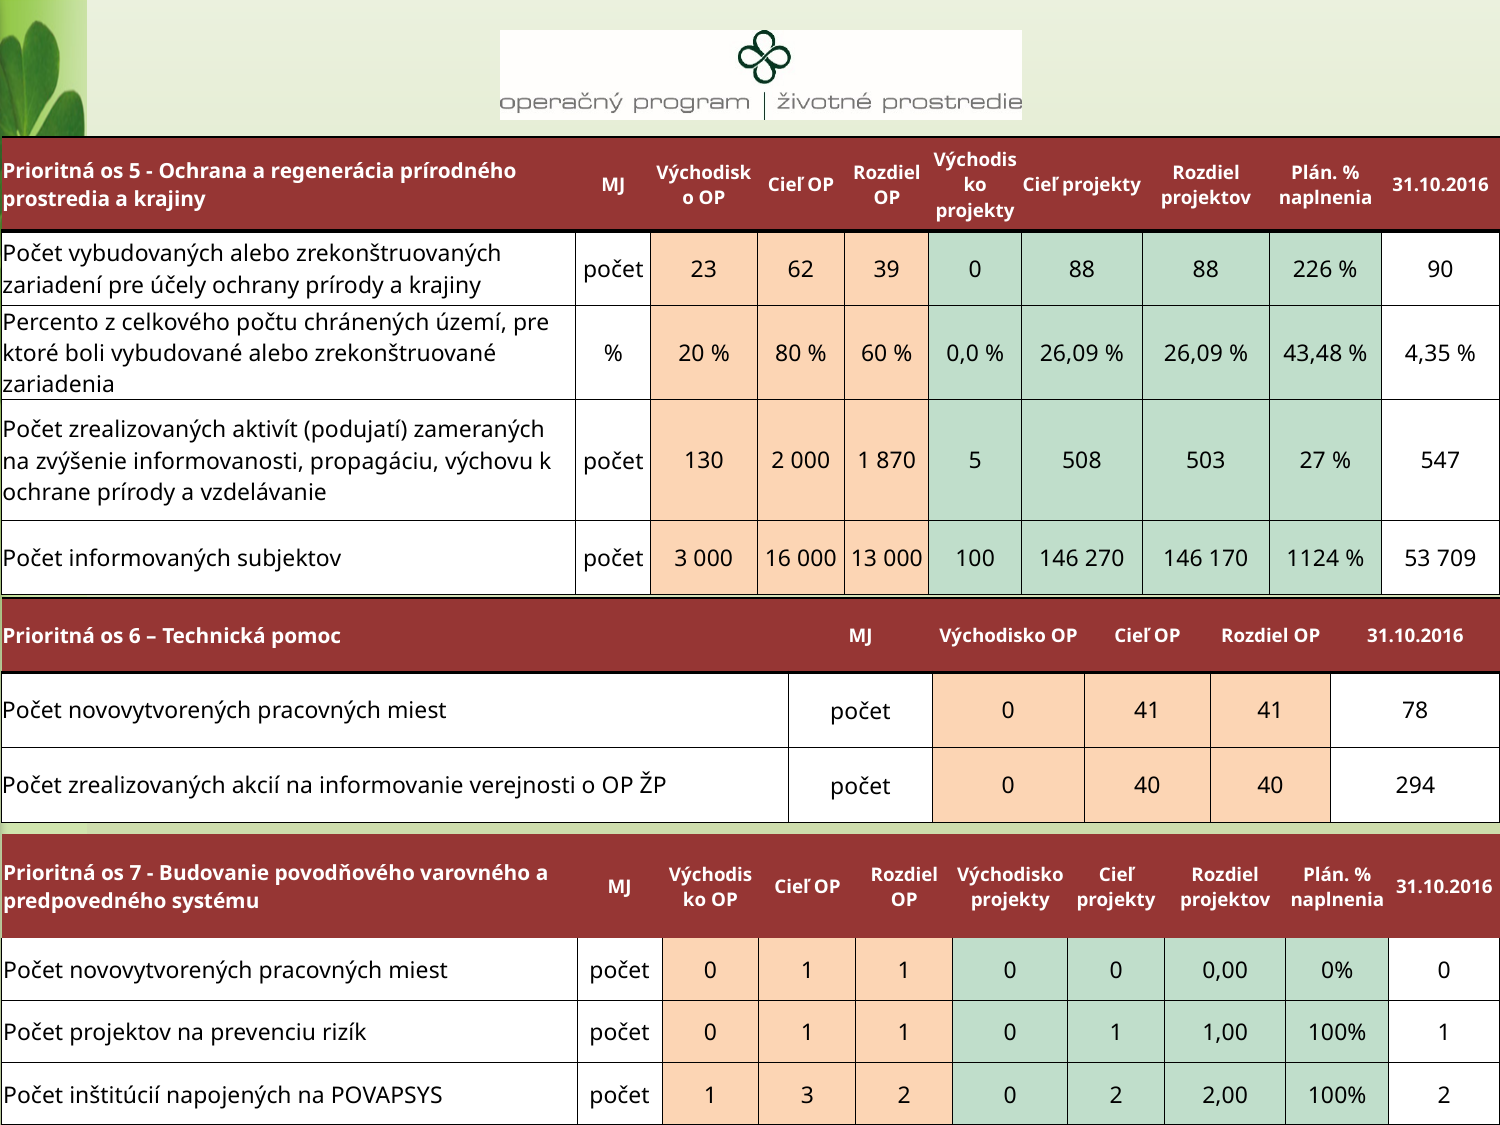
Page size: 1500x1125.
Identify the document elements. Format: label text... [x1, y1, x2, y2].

table_cell 40 [1085, 748, 1210, 822]
table_cell 1 [856, 1001, 952, 1062]
table_header 31.10.2016 [1389, 834, 1500, 938]
table_cell 0% [1286, 938, 1388, 1000]
table_cell 4,35 % [1382, 306, 1499, 399]
table_cell 1 870 [845, 400, 928, 520]
table_cell 0,0 % [929, 306, 1021, 399]
table_cell 100% [1286, 1063, 1388, 1124]
table_cell 0 [1068, 938, 1164, 1000]
picture [0, 0, 87, 1125]
table_cell 1 [1389, 1001, 1499, 1062]
table_cell 53 709 [1382, 521, 1499, 594]
table_cell 547 [1382, 400, 1499, 520]
table_cell 100 [929, 521, 1021, 594]
table_cell 130 [651, 400, 757, 520]
table_cell 40 [1211, 748, 1330, 822]
table_cell 88 [1022, 233, 1142, 305]
table_cell počet [576, 521, 650, 594]
table_cell 13 000 [845, 521, 928, 594]
picture [500, 30, 1022, 120]
table_cell 0 [933, 674, 1084, 747]
table_cell 43,48 % [1270, 306, 1381, 399]
table_cell 27 % [1270, 400, 1381, 520]
table_header Rozdiel projektov [1142, 138, 1270, 229]
table_cell 1 [759, 1001, 855, 1062]
table_header Východisko projekty [953, 834, 1068, 938]
table_cell 0 [953, 1001, 1067, 1062]
table_cell 0 [1389, 938, 1499, 1000]
table_cell 0 [953, 1063, 1067, 1124]
table_cell 0 [933, 748, 1084, 822]
table_header Východisko OP [662, 834, 759, 938]
table_cell 26,09 % [1022, 306, 1142, 399]
table_cell 294 [1331, 748, 1499, 822]
table_header Cieľ OP [759, 834, 856, 938]
table_header Prioritná os 7 - Budovanie povodňového varovného a predpovedného systému [2, 834, 577, 938]
table_cell 0,00 [1165, 938, 1285, 1000]
table_cell 508 [1022, 400, 1142, 520]
table_cell 503 [1143, 400, 1269, 520]
table_header Cieľ OP [757, 138, 845, 229]
table_cell Počet novovytvorených pracovných miest [2, 938, 577, 1000]
table_cell počet [789, 748, 932, 822]
table_cell 0 [929, 233, 1021, 305]
table_header MJ [577, 834, 662, 938]
table_cell 1124 % [1270, 521, 1381, 594]
table_cell 62 [758, 233, 844, 305]
table_cell Počet projektov na prevenciu rizík [2, 1001, 577, 1062]
table_cell 78 [1331, 674, 1499, 747]
table_cell Počet inštitúcií napojených na POVAPSYS [2, 1063, 577, 1124]
table_cell 1,00 [1165, 1001, 1285, 1062]
table_cell 16 000 [758, 521, 844, 594]
table_cell 3 [759, 1063, 855, 1124]
table_cell Percento z celkového počtu chránených území, pre ktoré boli vybudované alebo zrekonštruované zariadenia [2, 306, 575, 399]
table_cell 41 [1211, 674, 1330, 747]
table_cell počet [576, 400, 650, 520]
table_cell 2 [1068, 1063, 1164, 1124]
table_cell 1 [856, 938, 952, 1000]
table_cell Počet novovytvorených pracovných miest [2, 674, 788, 747]
table_cell 90 [1382, 233, 1499, 305]
table_header Cieľ projekty [1068, 834, 1165, 938]
table_cell 80 % [758, 306, 844, 399]
table_header MJ [576, 138, 651, 229]
table_cell 39 [845, 233, 928, 305]
table_header Východisko projekty [929, 138, 1021, 229]
table_cell 3 000 [651, 521, 757, 594]
table_header Prioritná os 6 – Technická pomoc [2, 599, 789, 671]
table_cell 2 000 [758, 400, 844, 520]
table_cell 60 % [845, 306, 928, 399]
table_cell počet [578, 1001, 662, 1062]
table_cell 226 % [1270, 233, 1381, 305]
table_header Plán. % naplnenia [1286, 834, 1389, 938]
table_cell 0 [953, 938, 1067, 1000]
table_header Cieľ OP [1085, 599, 1210, 671]
table_cell Počet zrealizovaných aktivít (podujatí) zameraných na zvýšenie informovanosti, propagáciu, výchovu k ochrane prírody a vzdelávanie [2, 400, 575, 520]
table_cell 146 270 [1022, 521, 1142, 594]
table_cell počet [578, 1063, 662, 1124]
table_header Východisko OP [651, 138, 757, 229]
table_header Rozdiel OP [1210, 599, 1331, 671]
table_cell 146 170 [1143, 521, 1269, 594]
table_cell Počet vybudovaných alebo zrekonštruovaných zariadení pre účely ochrany prírody a krajiny [2, 233, 575, 305]
table_header MJ [789, 599, 932, 671]
table_header Východisko OP [932, 599, 1085, 671]
table_cell % [576, 306, 650, 399]
table_cell 2,00 [1165, 1063, 1285, 1124]
table_header 31.10.2016 [1331, 599, 1500, 671]
table_cell 1 [759, 938, 855, 1000]
table_cell 1 [663, 1063, 758, 1124]
table_cell 1 [1068, 1001, 1164, 1062]
table_cell 41 [1085, 674, 1210, 747]
table_cell 0 [663, 1001, 758, 1062]
table_cell 0 [663, 938, 758, 1000]
table_cell Počet informovaných subjektov [2, 521, 575, 594]
table_header Rozdiel projektov [1165, 834, 1286, 938]
table_cell počet [789, 674, 932, 747]
table_cell 100% [1286, 1001, 1388, 1062]
table_cell 26,09 % [1143, 306, 1269, 399]
table_cell počet [576, 233, 650, 305]
table_cell 88 [1143, 233, 1269, 305]
table_cell Počet zrealizovaných akcií na informovanie verejnosti o OP ŽP [2, 748, 788, 822]
table_header Prioritná os 5 - Ochrana a regenerácia prírodného prostredia a krajiny [2, 138, 576, 229]
table_cell počet [578, 938, 662, 1000]
table_cell 2 [1389, 1063, 1499, 1124]
table_header Rozdiel OP [856, 834, 953, 938]
table_header Plán. % naplnenia [1270, 138, 1381, 229]
table_cell 2 [856, 1063, 952, 1124]
table_header Cieľ projekty [1021, 138, 1142, 229]
table_cell 5 [929, 400, 1021, 520]
table_header 31.10.2016 [1381, 138, 1500, 229]
table_header Rozdiel OP [845, 138, 929, 229]
table_cell 20 % [651, 306, 757, 399]
table_cell 23 [651, 233, 757, 305]
